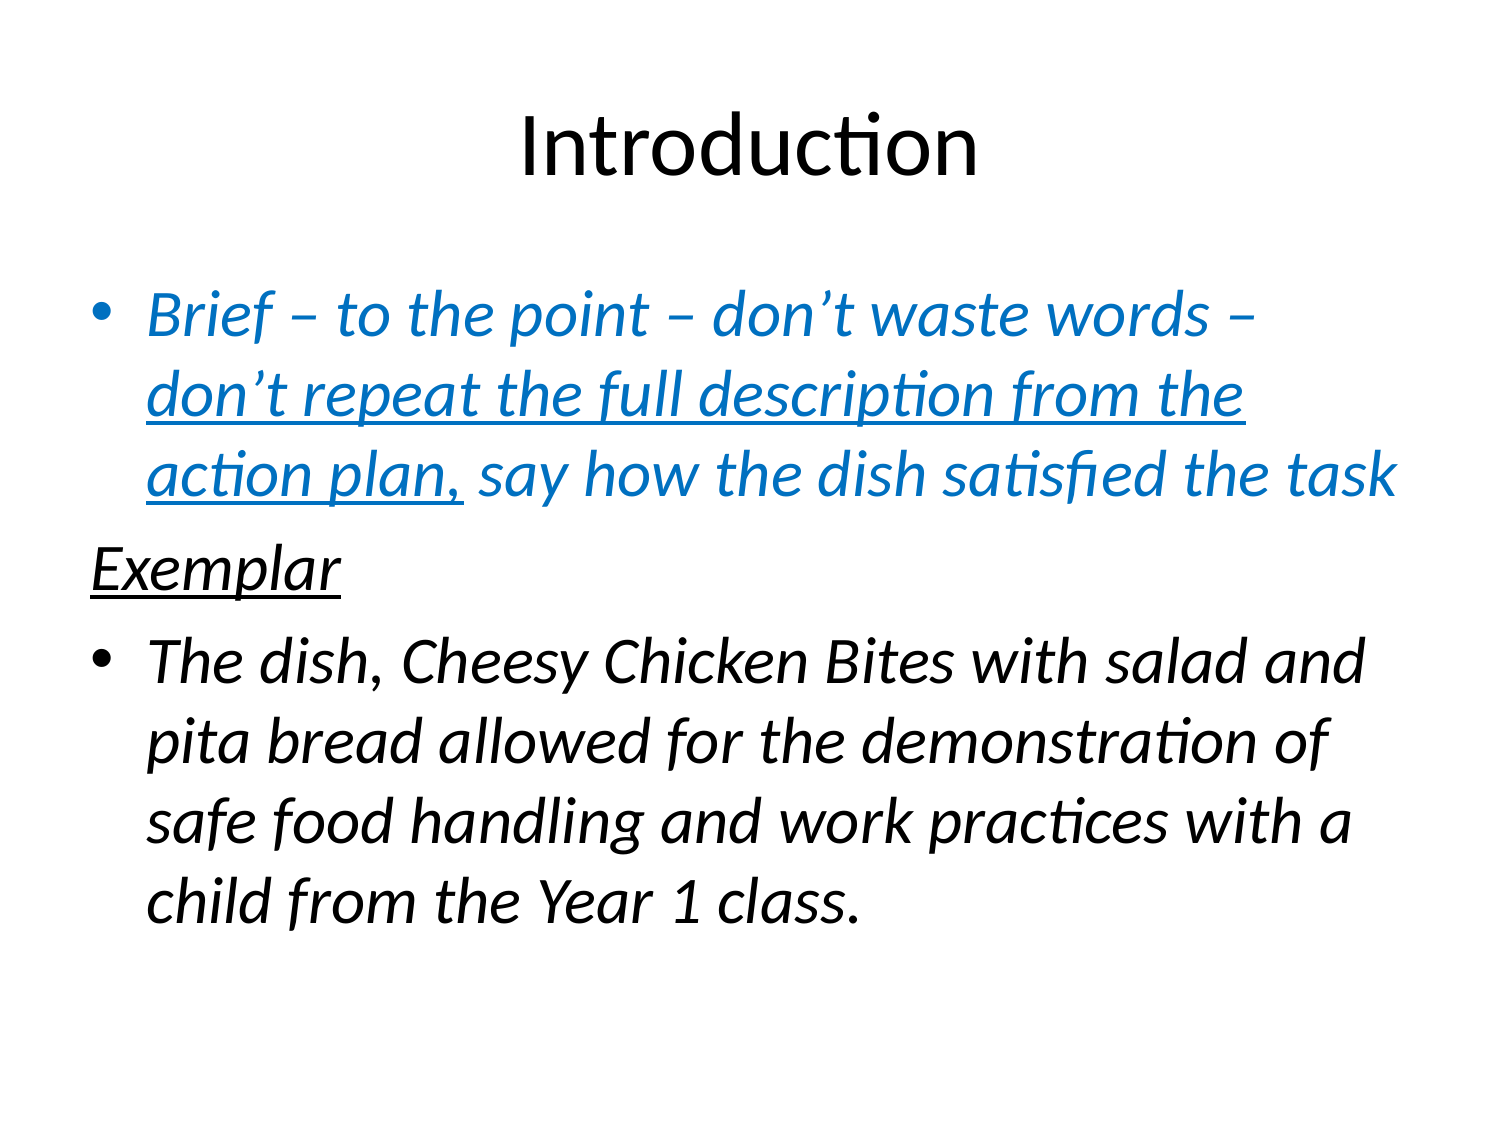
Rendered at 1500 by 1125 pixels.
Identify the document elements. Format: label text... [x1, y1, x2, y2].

title Introduction [75, 45, 1425, 233]
list Brief – to the point – don’t waste words – don’t repeat the full description from the action plan, say how the dish satisfied the task Exemplar The dish, Cheesy Chicken Bites with salad and pita bread allowed for the demonstration of safe food handling and work practices with a child from the Year 1 class. [75, 262, 1425, 1005]
